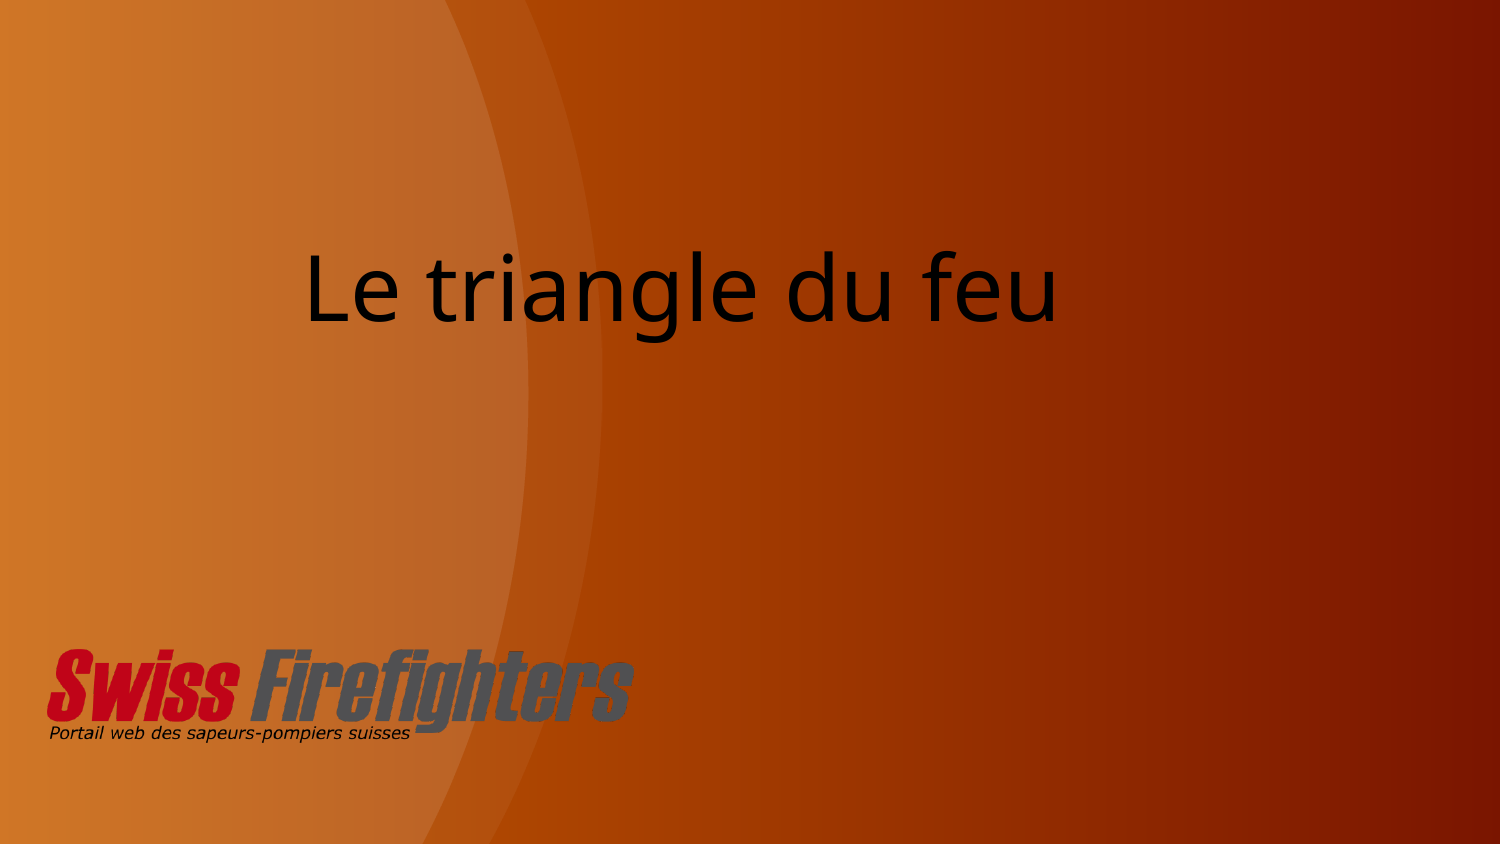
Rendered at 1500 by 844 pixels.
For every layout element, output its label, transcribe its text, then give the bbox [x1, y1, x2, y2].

picture [0, 0, 645, 844]
title Le triangle du feu [287, 150, 1338, 347]
